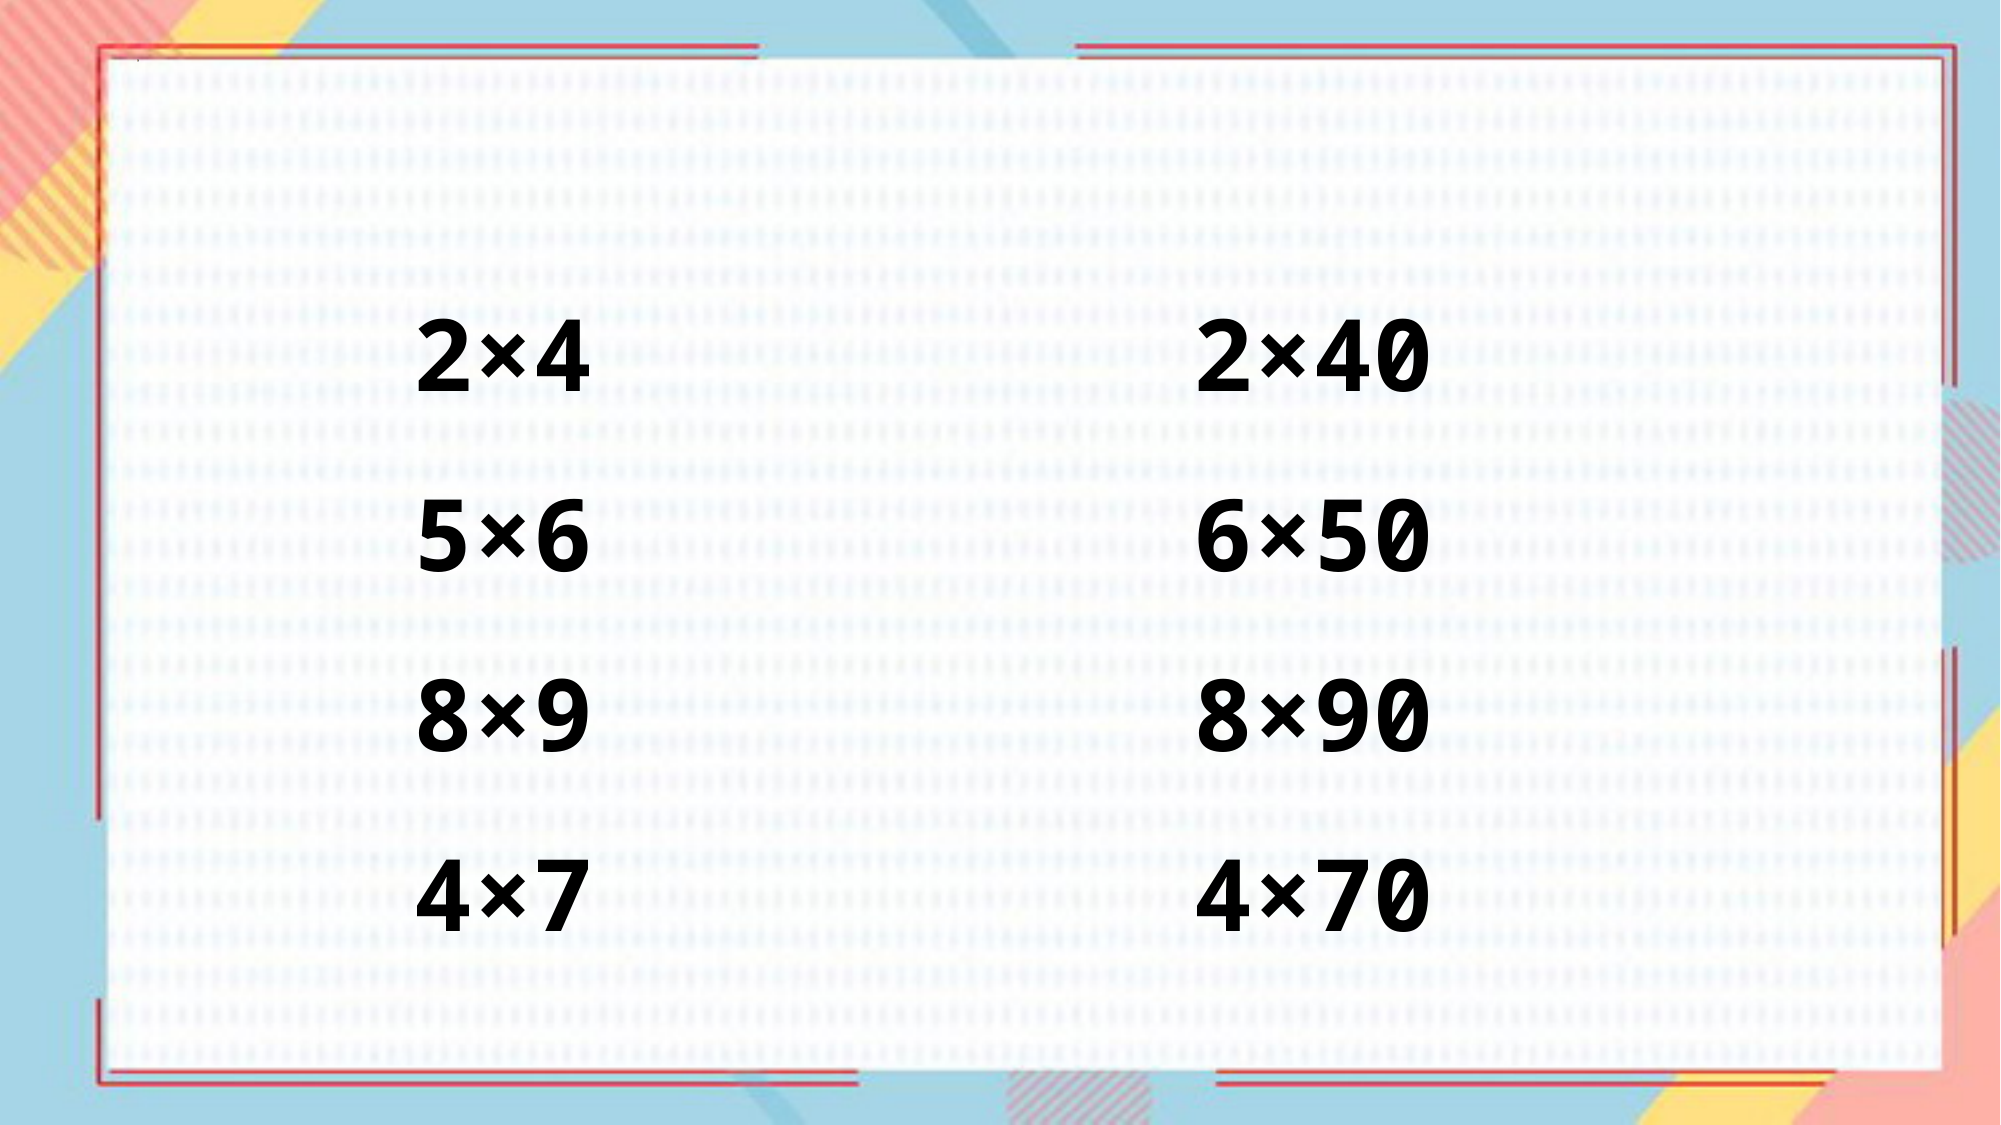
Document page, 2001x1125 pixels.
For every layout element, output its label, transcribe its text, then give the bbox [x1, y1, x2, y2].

text_box 2×4 2×40 5×6 6×50 8×9 8×90 4×7 4×70 [398, 224, 1449, 959]
picture [0, 0, 2001, 1125]
